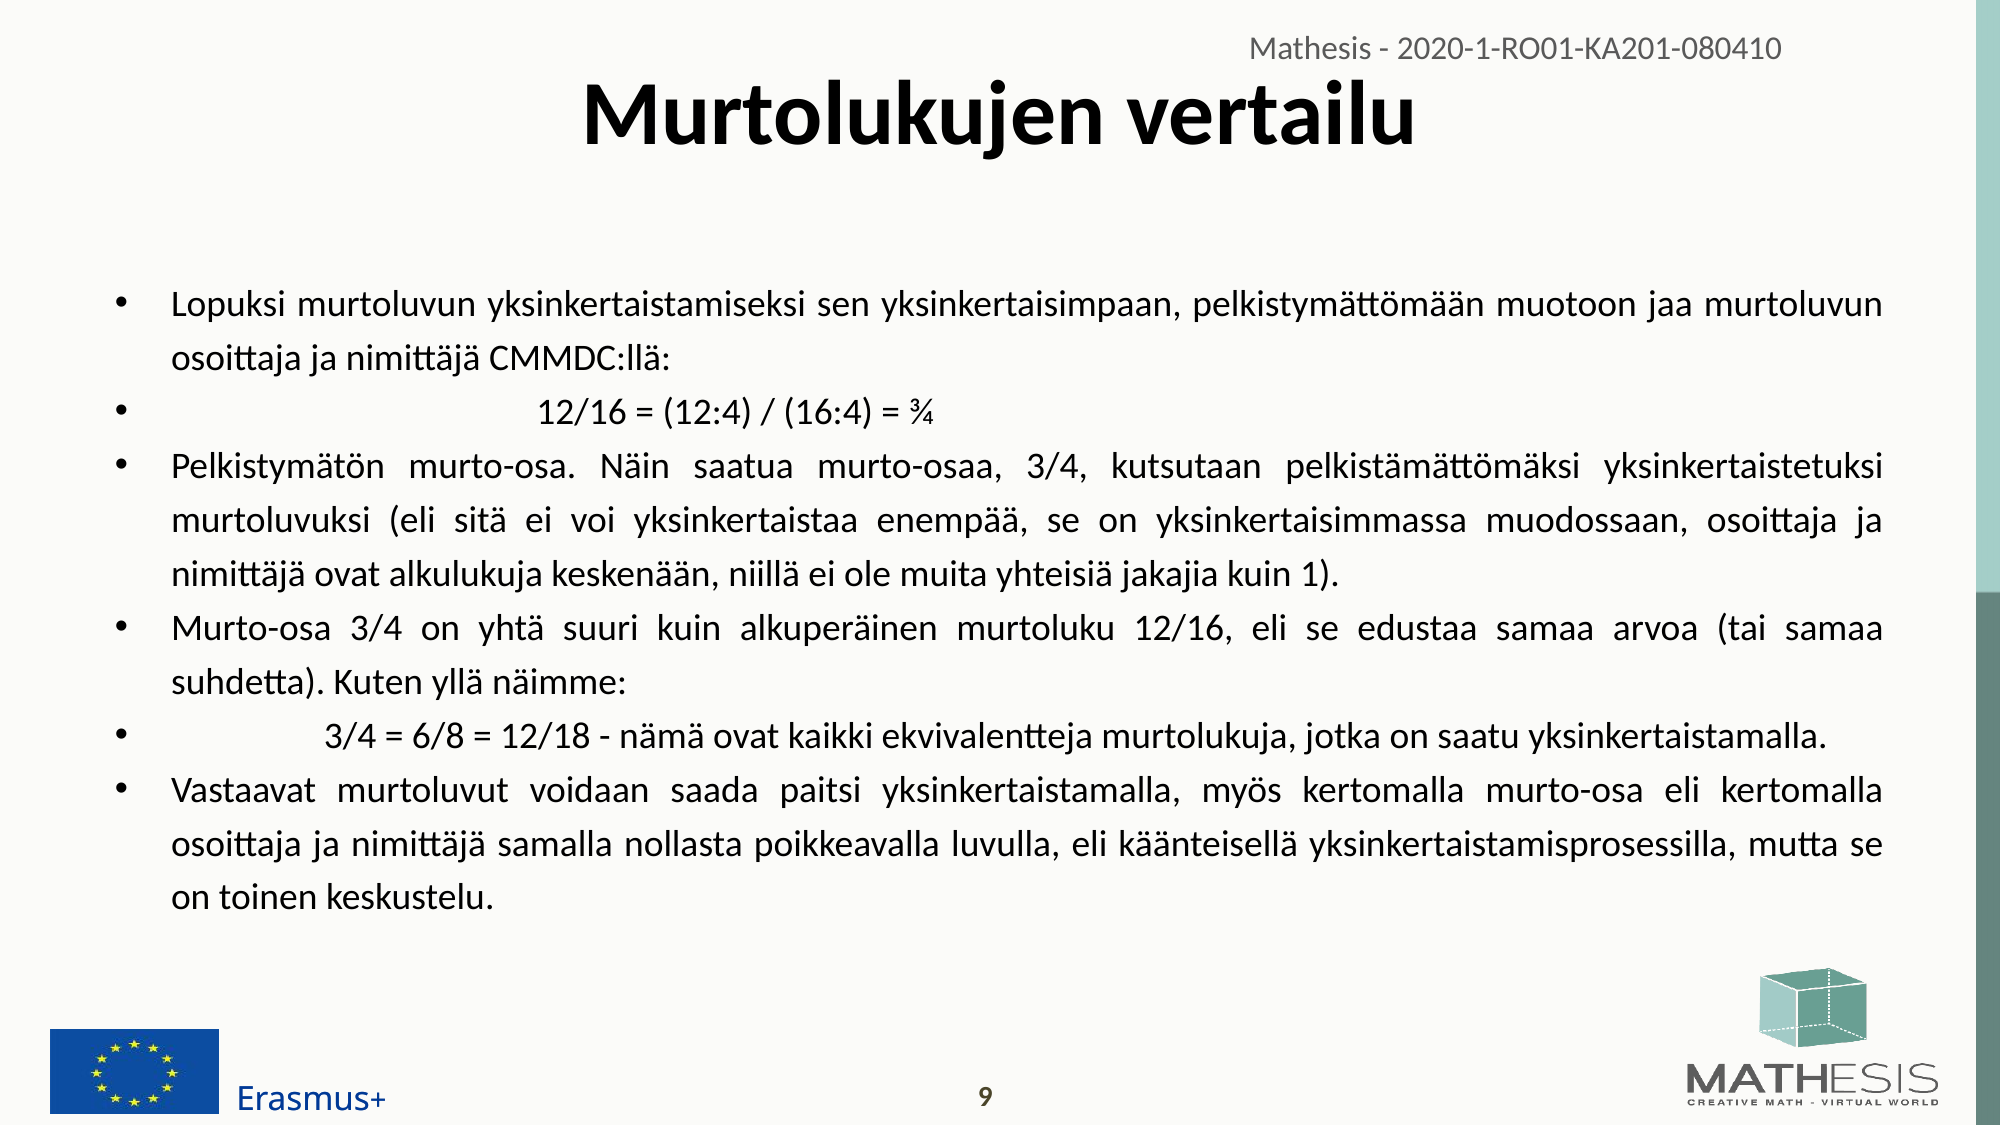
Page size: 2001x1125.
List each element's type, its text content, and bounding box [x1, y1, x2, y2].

title Murtolukujen vertailu [99, 45, 1900, 233]
picture [50, 1029, 219, 1114]
list Lopuksi murtoluvun yksinkertaistamiseksi sen yksinkertaisimpaan, pelkistymättömään muotoon jaa murtoluvun osoittaja ja nimittäjä CMMDC:llä: 12/16 = (12:4) / (16:4) = ¾ Pelkistymätön murto-osa. Näin saatua murto-osaa, 3/4, kutsutaan pelkistämättömäksi yksinkertaistetuksi murtoluvuksi (eli sitä ei voi yksinkertaistaa enempää, se on yksinkertaisimmassa muodossaan, osoittaja ja nimittäjä ovat alkulukuja keskenään, niillä ei ole muita yhteisiä jakajia kuin 1). Murto-osa 3/4 on yhtä suuri kuin alkuperäinen murtoluku 12/16, eli se edustaa samaa arvoa (tai samaa suhdetta). Kuten yllä näimme: 3/4 = 6/8 = 12/18 - nämä ovat kaikki ekvivalentteja murtolukuja, jotka on saatu yksinkertaistamalla. Vastaavat murtoluvut voidaan saada paitsi yksinkertaistamalla, myös kertomalla murto-osa eli kertomalla osoittaja ja nimittäjä samalla nollasta poikkeavalla luvulla, eli käänteisellä yksinkertaistamisprosessilla, mutta se on toinen keskustelu. [99, 262, 1900, 1005]
